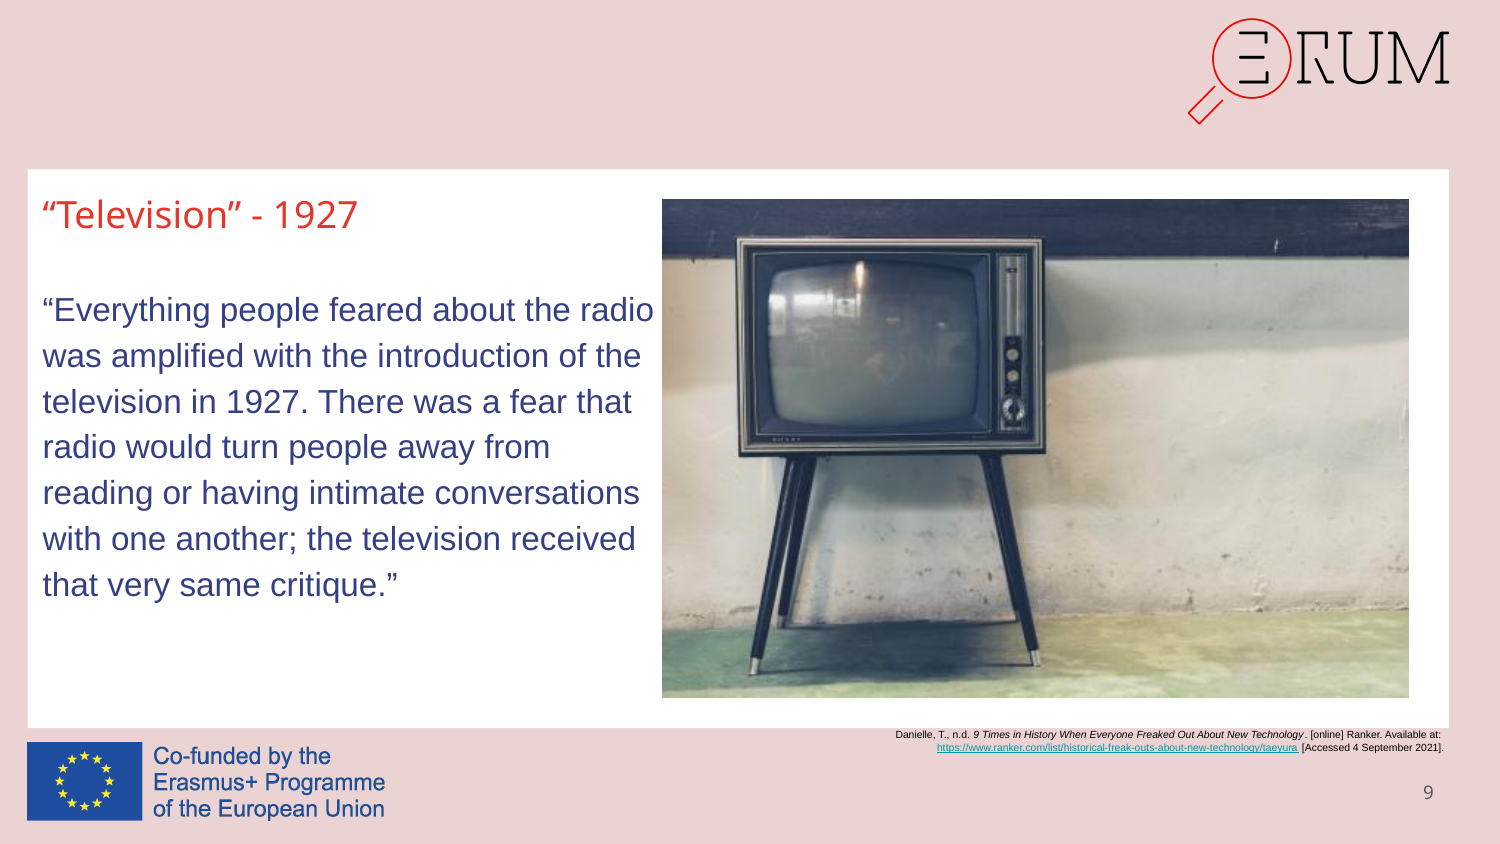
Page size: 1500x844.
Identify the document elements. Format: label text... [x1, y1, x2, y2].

picture [27, 742, 385, 821]
list “Television” - 1927 “Everything people feared about the radio was amplified with the introduction of the television in 1927. There was a fear that radio would turn people away from reading or having intimate conversations with one another; the television received that very same critique.” [27, 169, 1449, 729]
text_box Danielle, T., n.d. 9 Times in History When Everyone Freaked Out About New Technology. [online] Ranker. Available at: https://www.ranker.com/list/historical-freak-outs-about-new-technology/taeyura [Accessed 4 September 2021]. [841, 715, 1460, 766]
slide_number 9 [1358, 766, 1449, 826]
picture [1136, 0, 1500, 137]
picture [662, 199, 1409, 698]
